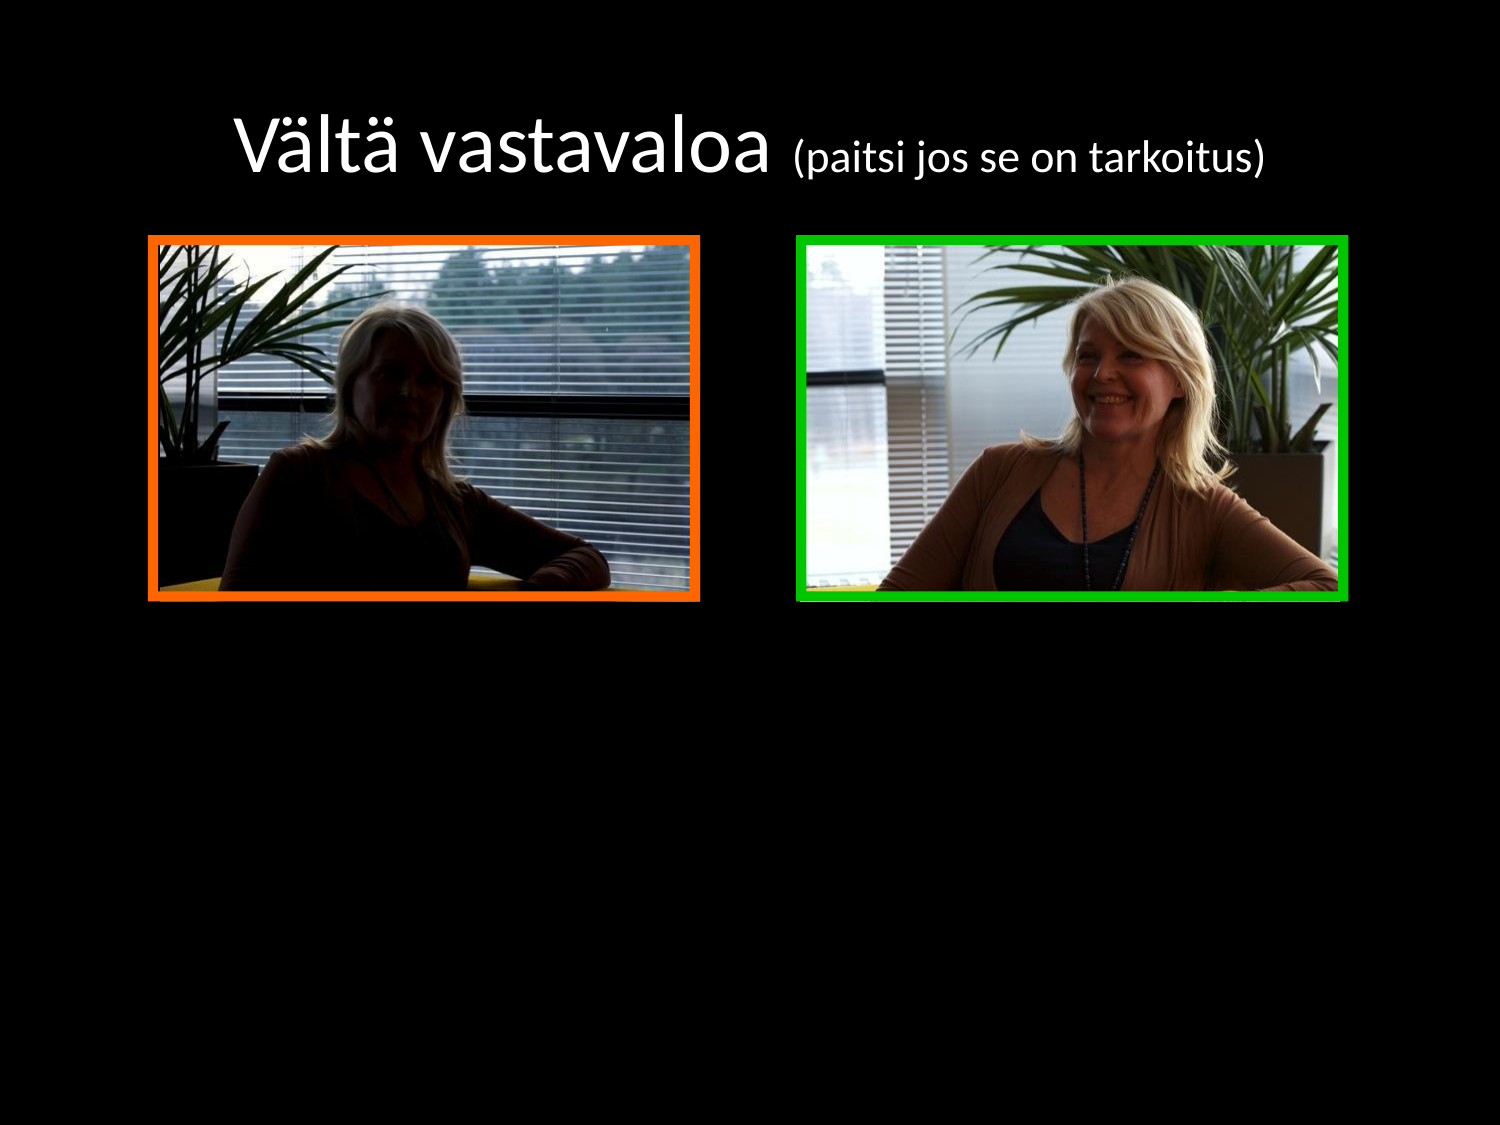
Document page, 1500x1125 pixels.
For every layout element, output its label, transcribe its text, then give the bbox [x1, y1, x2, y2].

text_box [160, 246, 689, 591]
title Vältä vastavaloa (paitsi jos se on tarkoitus) [75, 45, 1425, 233]
text_box [796, 235, 1349, 602]
text_box [807, 246, 1338, 591]
text_box [147, 235, 701, 602]
